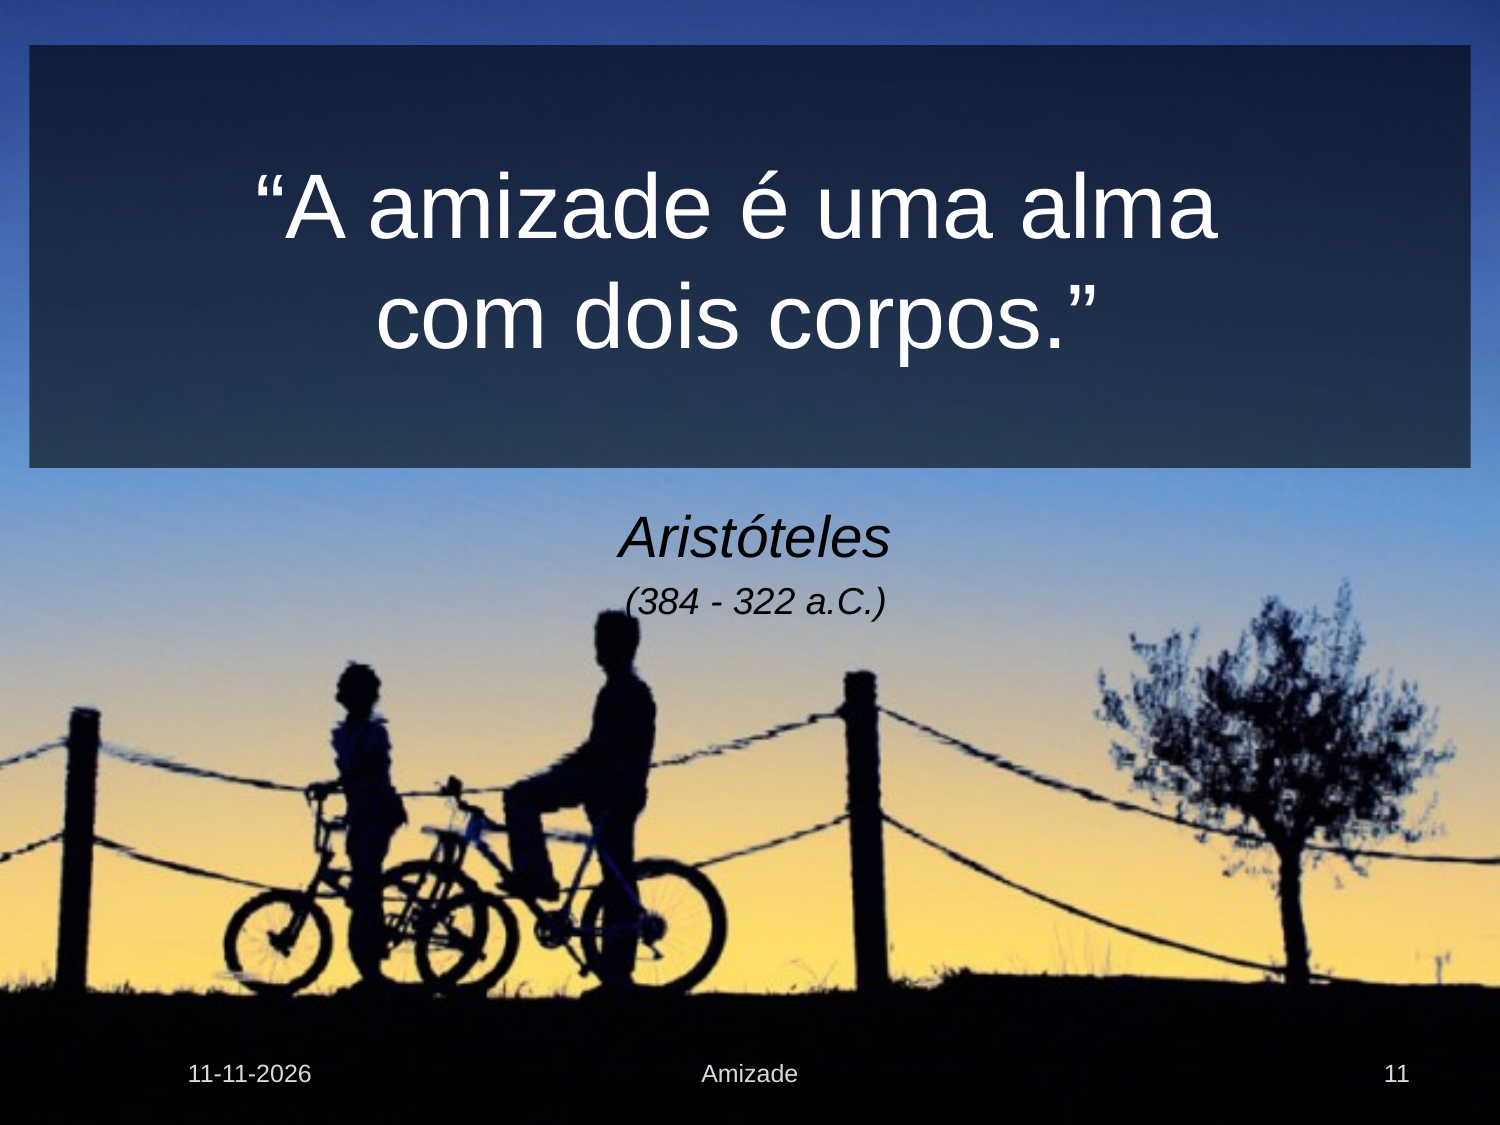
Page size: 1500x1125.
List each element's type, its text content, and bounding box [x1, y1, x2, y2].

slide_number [75, 1042, 425, 1103]
picture [0, 0, 1500, 1125]
footer Amizade [512, 1042, 988, 1103]
slide_number 11 [1074, 1042, 1425, 1103]
title “A amizade é uma alma com dois corpos.” [29, 45, 1471, 468]
list Aristóteles (384 - 322 a.C.) [41, 491, 1471, 575]
